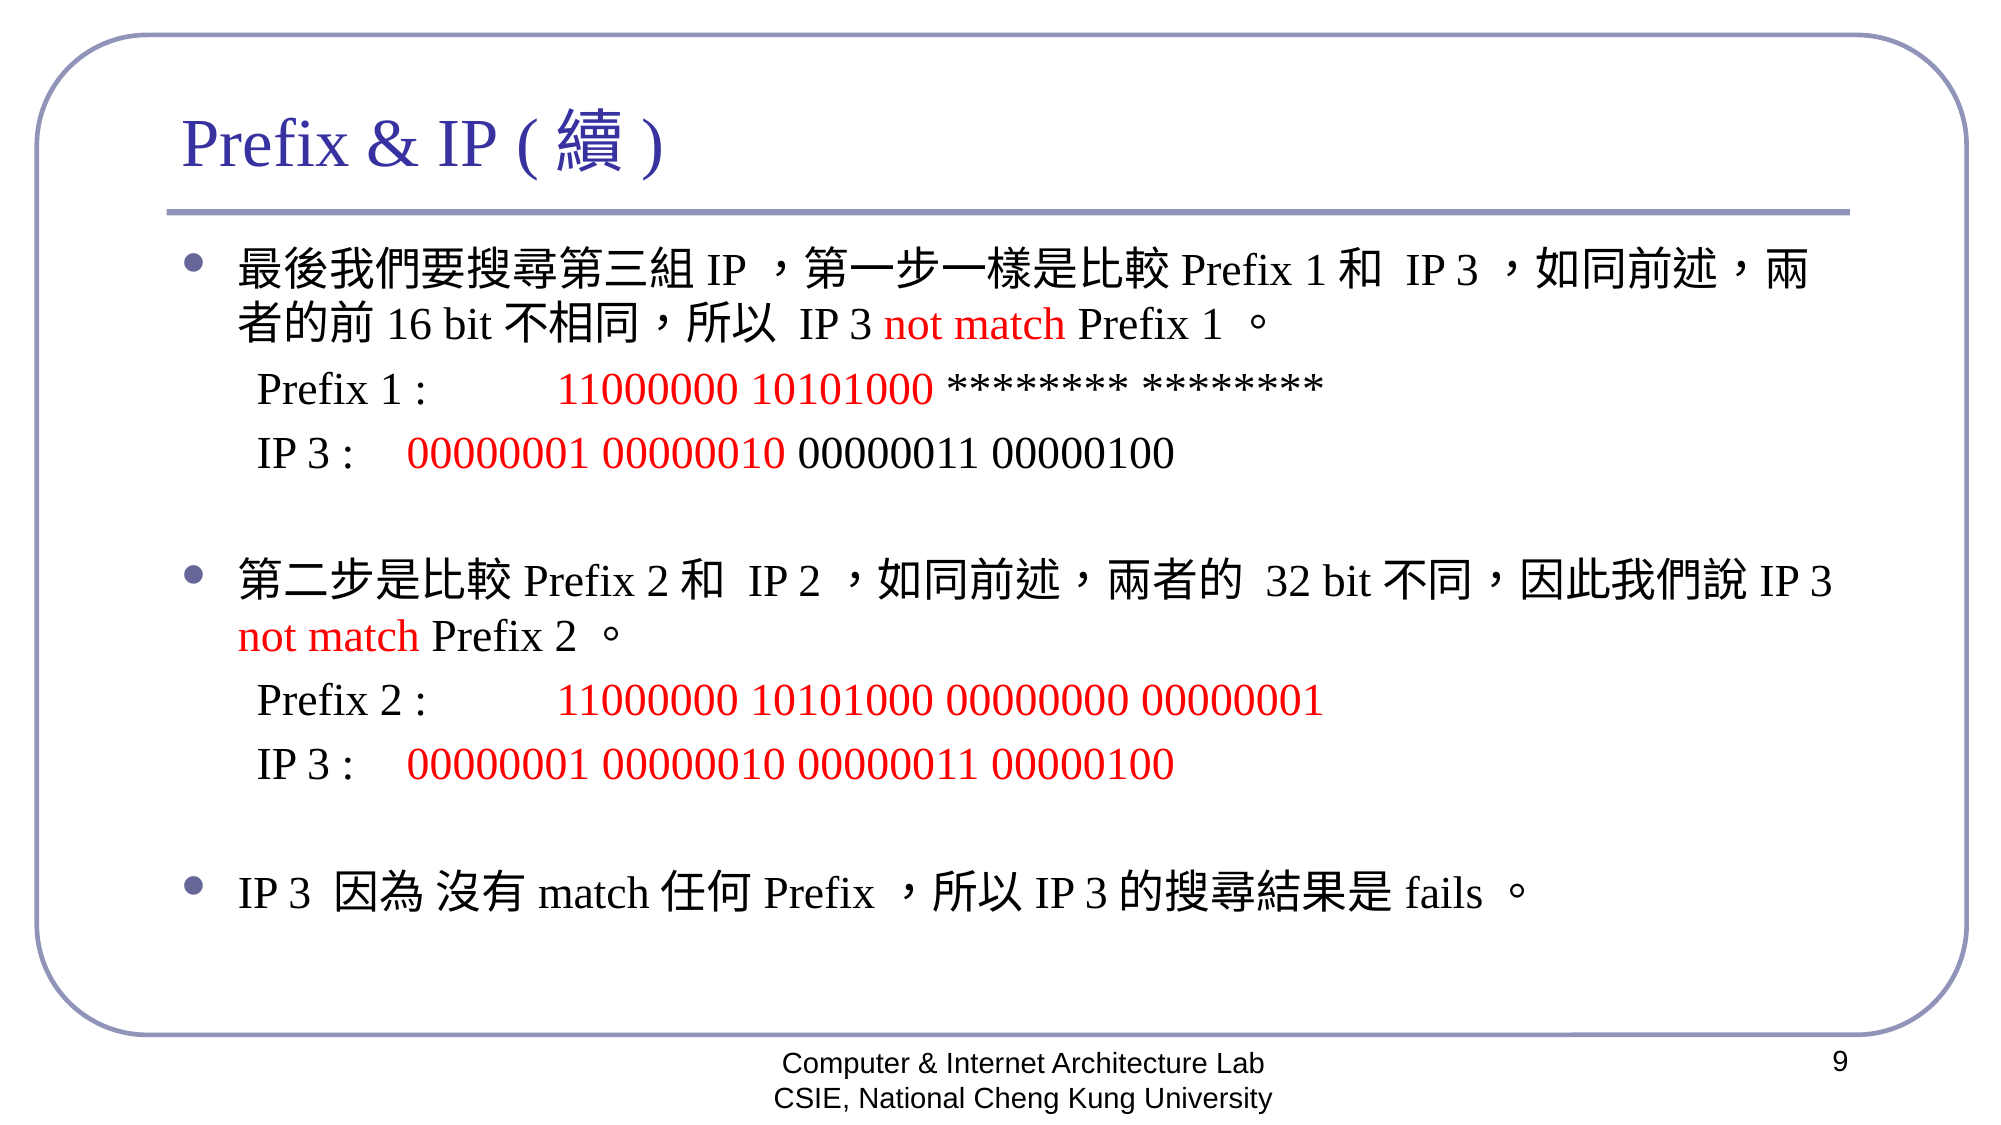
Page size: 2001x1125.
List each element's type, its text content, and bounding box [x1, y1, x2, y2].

title Prefix & IP (續) [166, 89, 1851, 188]
footer Computer & Internet Architecture Lab CSIE, National Cheng Kung University [590, 1036, 1458, 1112]
list 最後我們要搜尋第三組IP，第一步一樣是比較Prefix 1和 IP 3，如同前述，兩者的前16 bit不相同，所以 IP 3 not match Prefix 1。 Prefix 1 : 11000000 10101000 ******** ******** IP 3 : 00000001 00000010 00000011 00000100 第二步是比較Prefix 2和 IP 2，如同前述，兩者的 32 bit不同，因此我們說IP 3 not match Prefix 2。 Prefix 2 : 11000000 10101000 00000000 00000001 IP 3 : 00000001 00000010 00000011 00000100 IP 3 因為 沒有match任何Prefix，所以IP 3的搜尋結果是fails。 [166, 231, 1851, 976]
slide_number 9 [1731, 1034, 1949, 1111]
